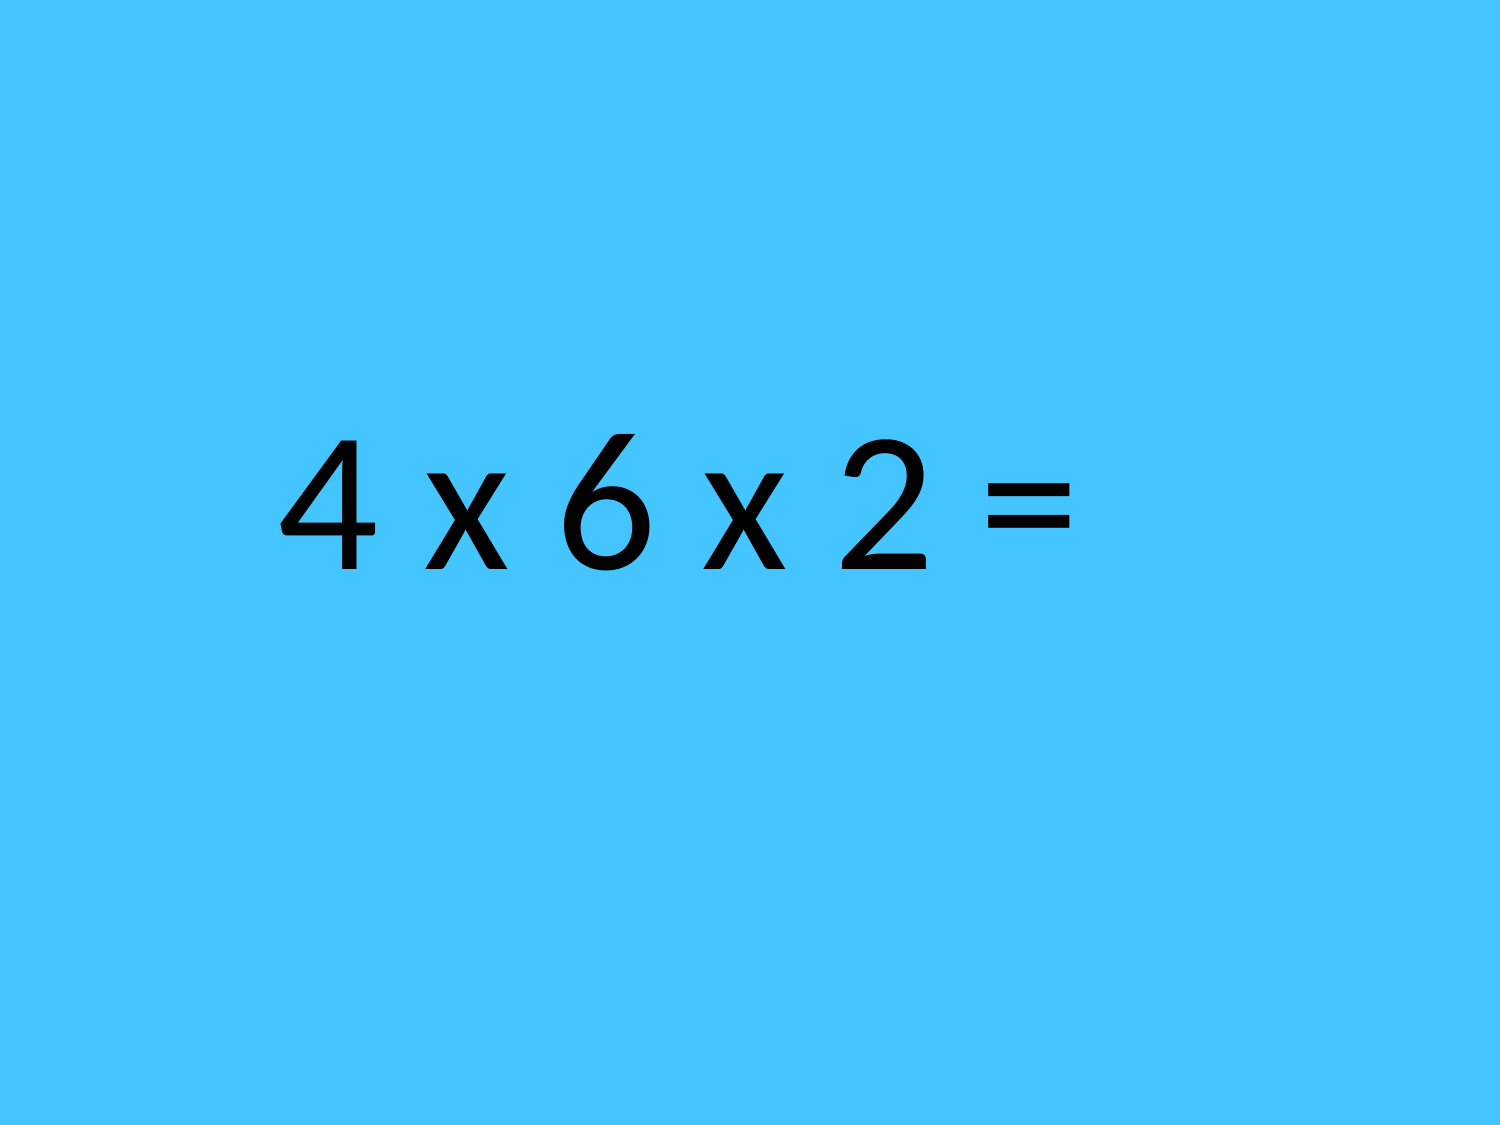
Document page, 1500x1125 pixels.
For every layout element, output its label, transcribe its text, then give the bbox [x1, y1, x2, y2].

text_box 4 x 6 x 2 = [262, 362, 1200, 618]
